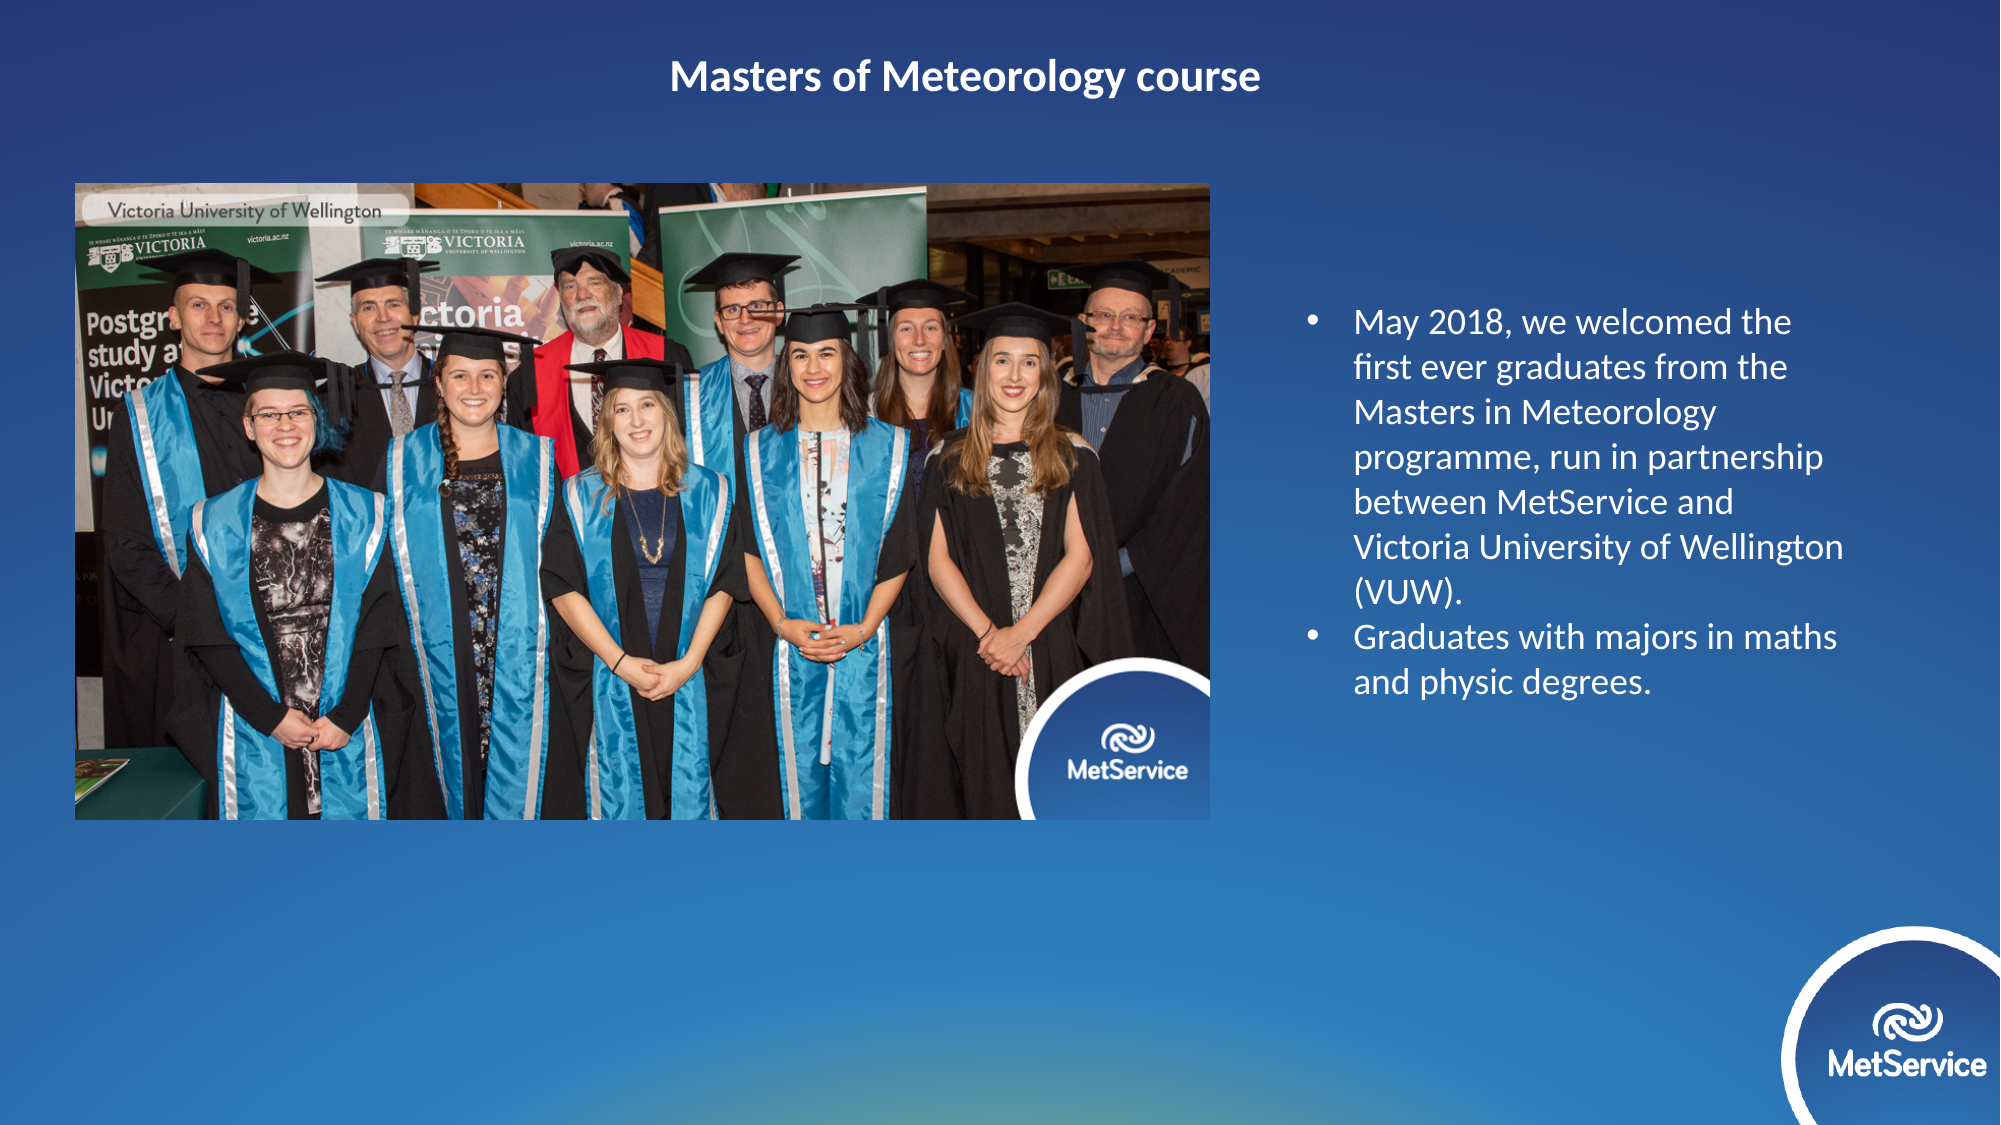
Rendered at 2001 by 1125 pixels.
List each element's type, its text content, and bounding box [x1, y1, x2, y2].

text_box May 2018, we welcomed the first ever graduates from the Masters in Meteorology programme, run in partnership between MetService and Victoria University of Wellington (VUW). Graduates with majors in maths and physic degrees. [1291, 289, 1864, 714]
text_box Masters of Meteorology course [419, 38, 1512, 109]
picture [0, 0, 2000, 1125]
